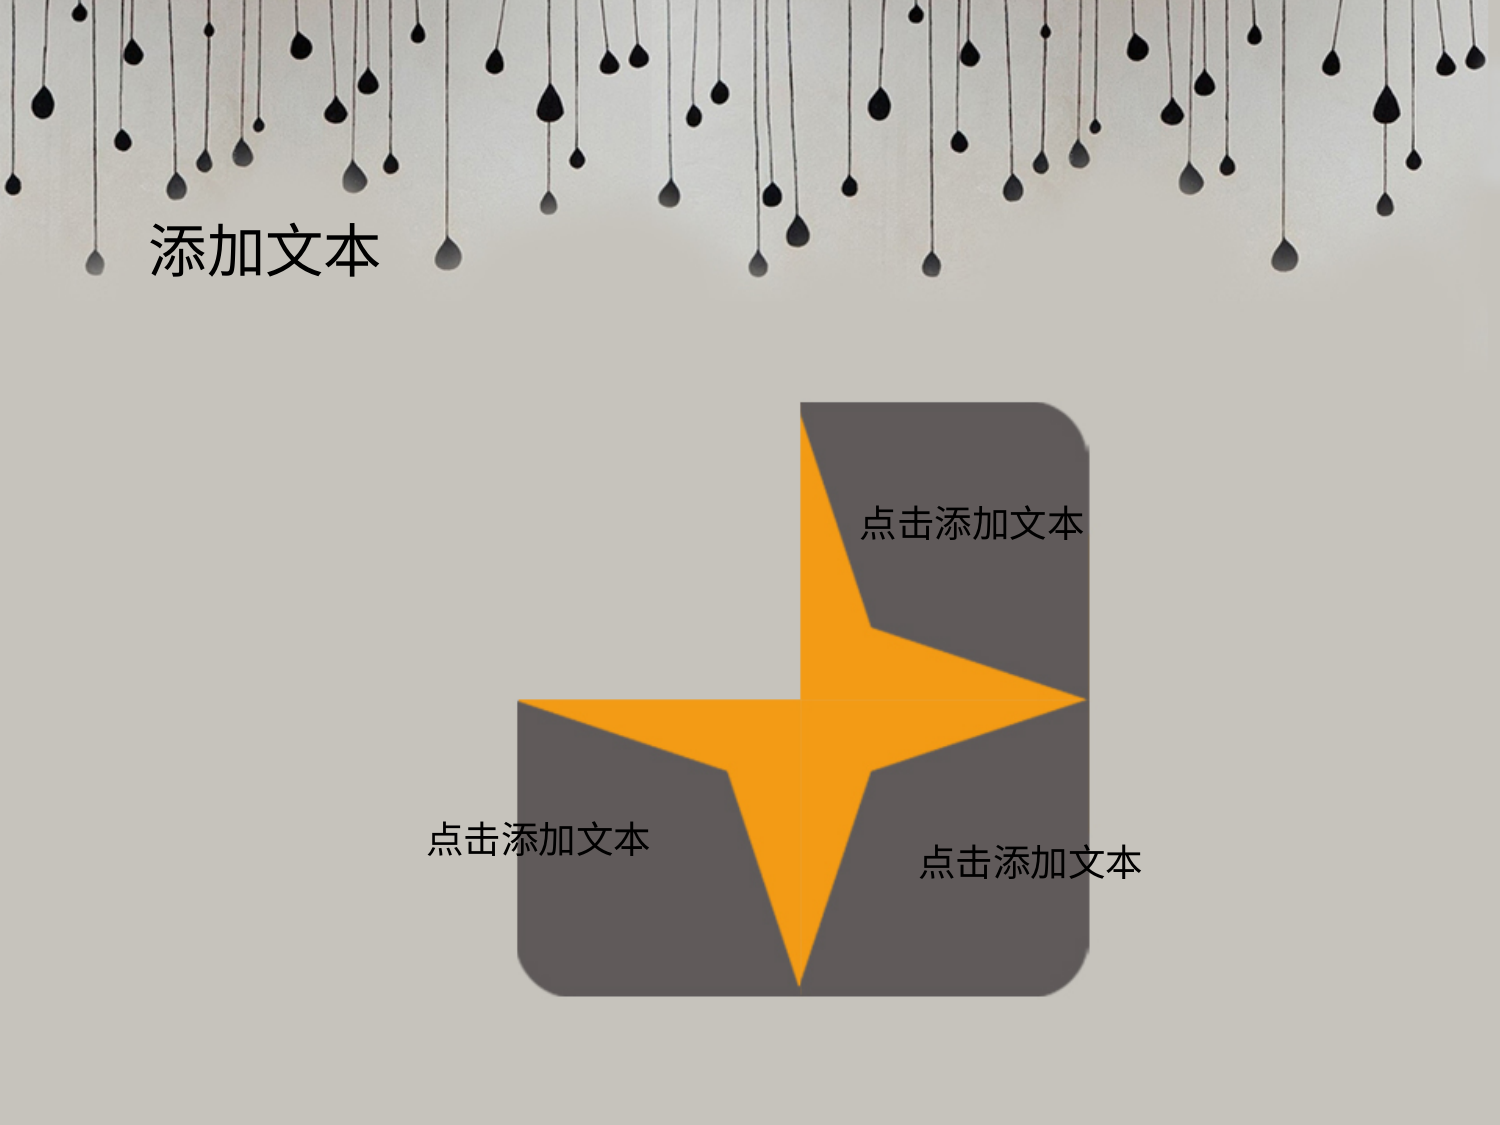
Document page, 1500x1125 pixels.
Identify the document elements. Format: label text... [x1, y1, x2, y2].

text_box 添加文本 [134, 207, 397, 292]
text_box 点击添加文本 [411, 808, 667, 869]
text_box 点击添加文本 [845, 492, 1100, 552]
picture [0, 0, 1500, 1125]
text_box 点击添加文本 [903, 831, 1159, 892]
